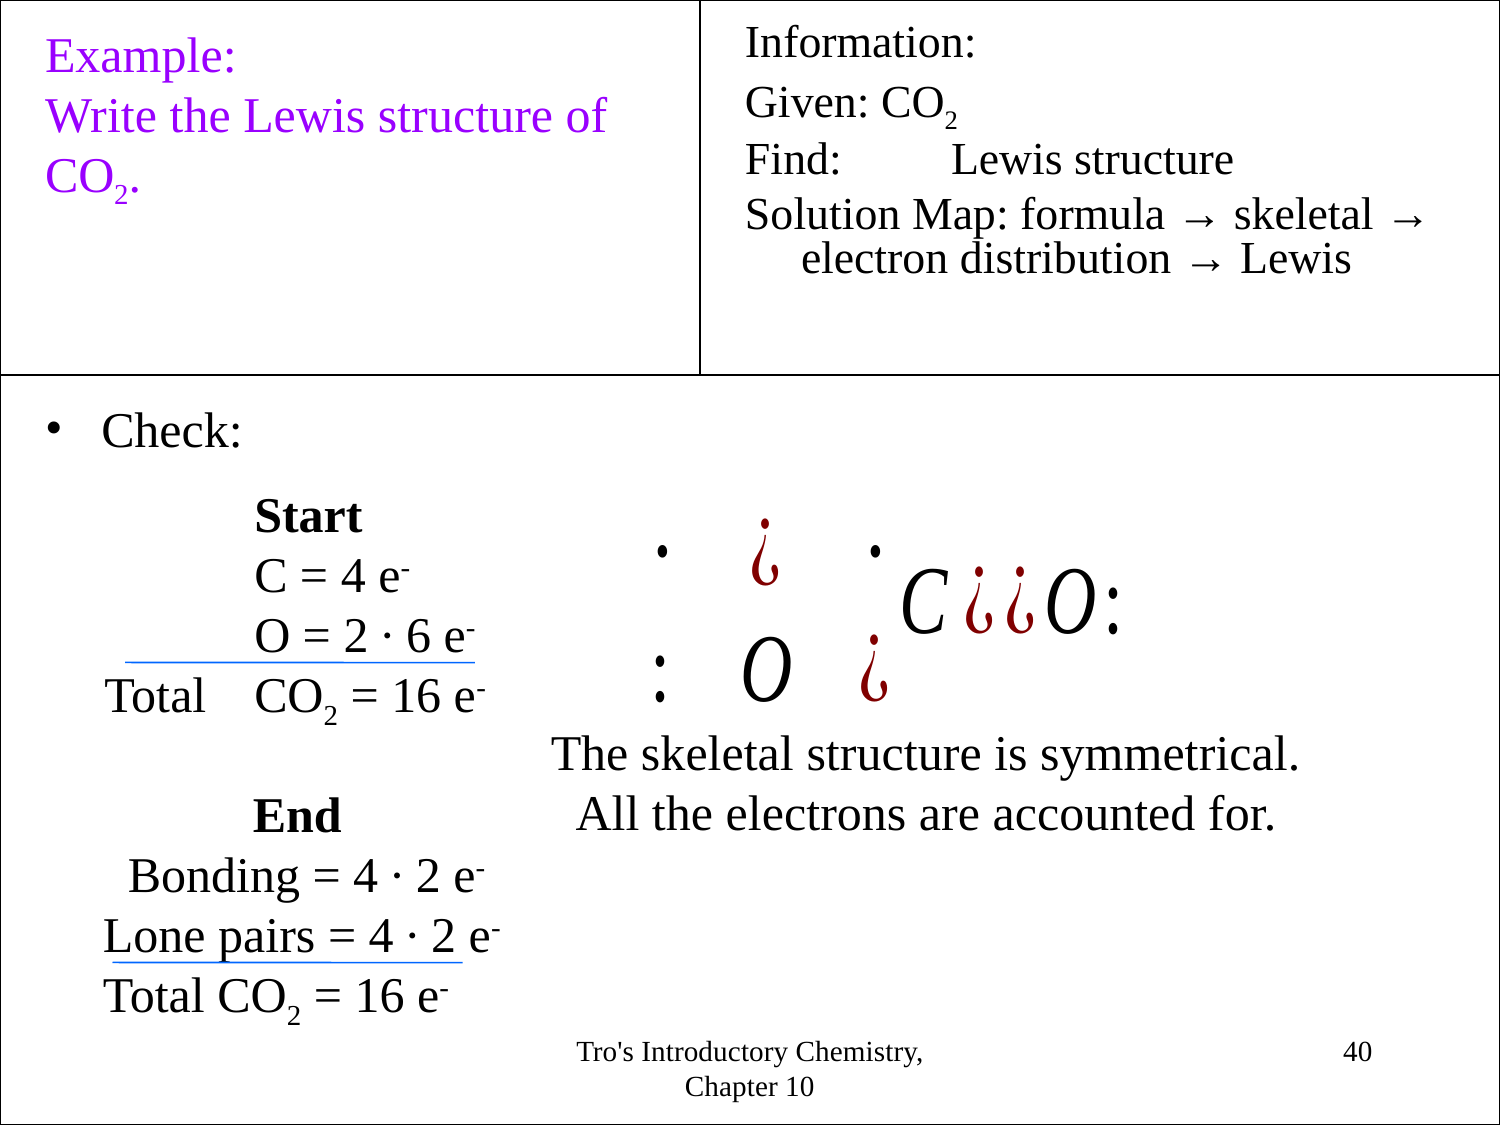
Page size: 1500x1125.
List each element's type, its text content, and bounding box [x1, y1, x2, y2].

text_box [87, 774, 516, 1039]
text_box Example: Write the Lewis structure of CO2. [0, 0, 700, 375]
text_box Check: [0, 375, 1500, 1125]
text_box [89, 474, 501, 739]
text_box Information: Given: CO2 Find: Lewis structure Solution Map: formula → skeletal → electron distribution → Lewis [700, 0, 1500, 375]
text_box The skeletal structure is symmetrical. All the electrons are accounted for. [536, 712, 1317, 848]
